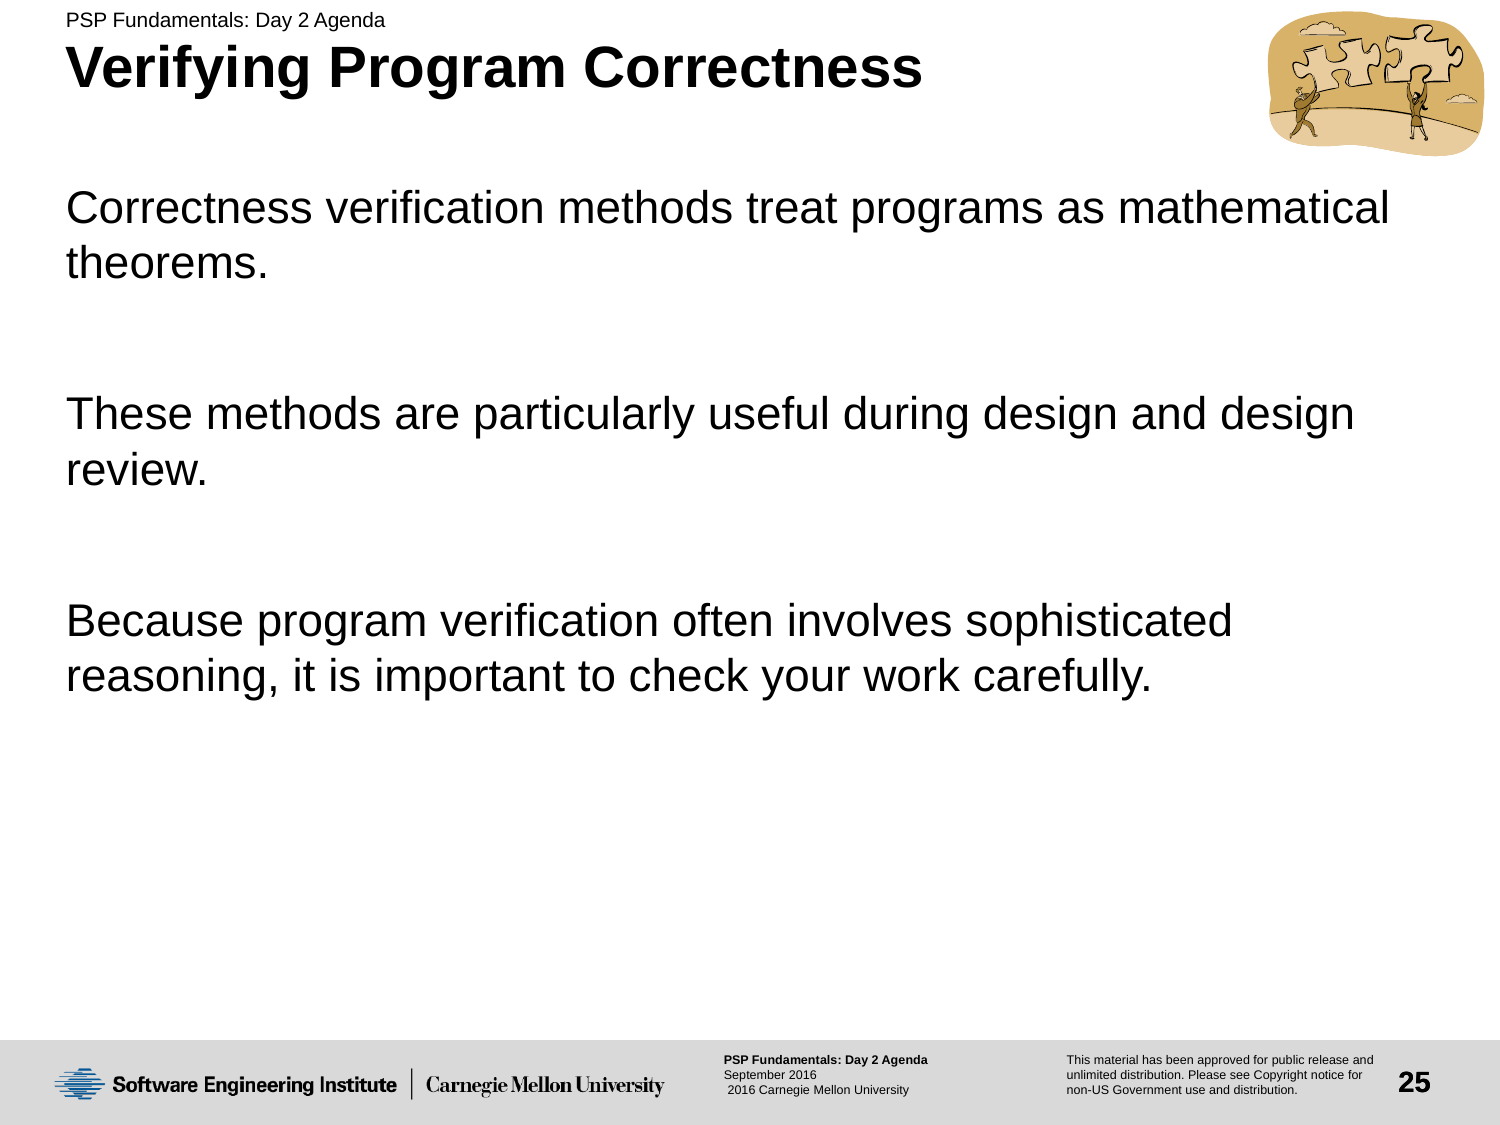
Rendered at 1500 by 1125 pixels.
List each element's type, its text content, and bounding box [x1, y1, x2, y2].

picture [1267, 11, 1486, 158]
title Verifying Program Correctness [65, 37, 1267, 148]
list Correctness verification methods treat programs as mathematical theorems. These methods are particularly useful during design and design review. Because program verification often involves sophisticated reasoning, it is important to check your work carefully. [65, 177, 1431, 1000]
picture [46, 1061, 673, 1104]
